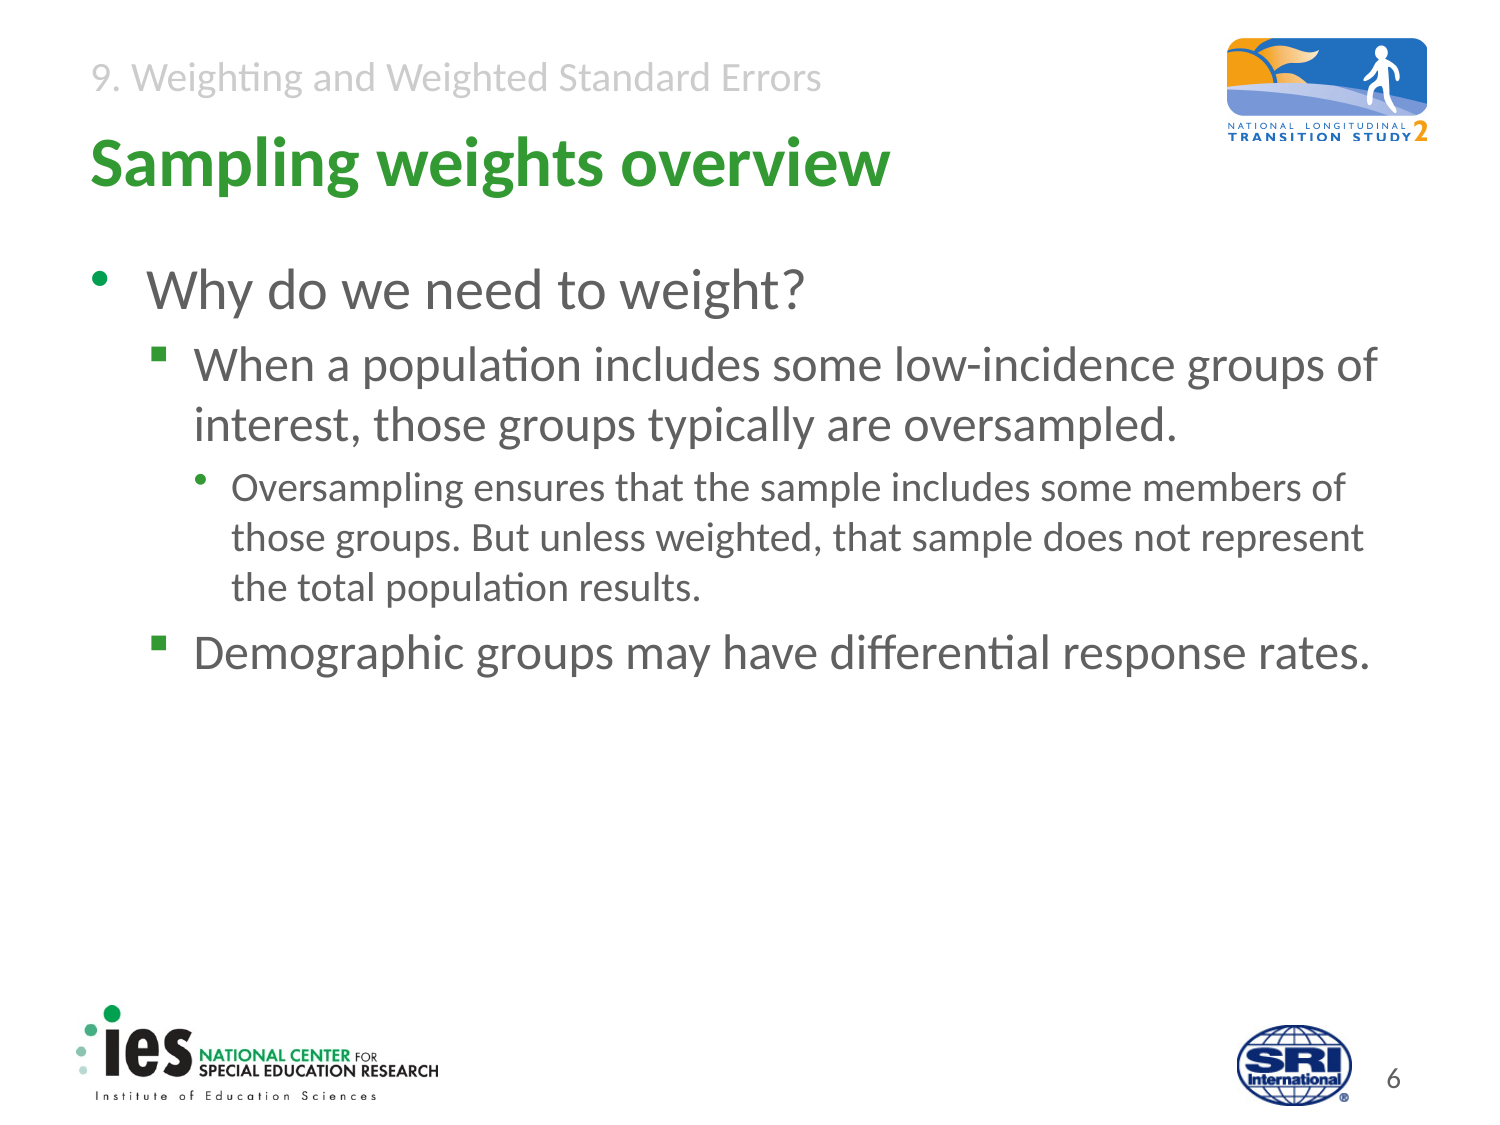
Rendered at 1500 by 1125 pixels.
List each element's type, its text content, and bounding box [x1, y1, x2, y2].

picture [1237, 1025, 1352, 1106]
slide_number 5 [1312, 1051, 1417, 1125]
list Why do we need to weight? When a population includes some low-incidence groups of interest, those groups typically are oversampled. Oversampling ensures that the sample includes some members of those groups. But unless weighted, that sample does not represent the total population results. Demographic groups may have differential response rates. [74, 243, 1426, 987]
title Sampling weights overview [74, 90, 1426, 226]
picture [76, 1005, 438, 1100]
